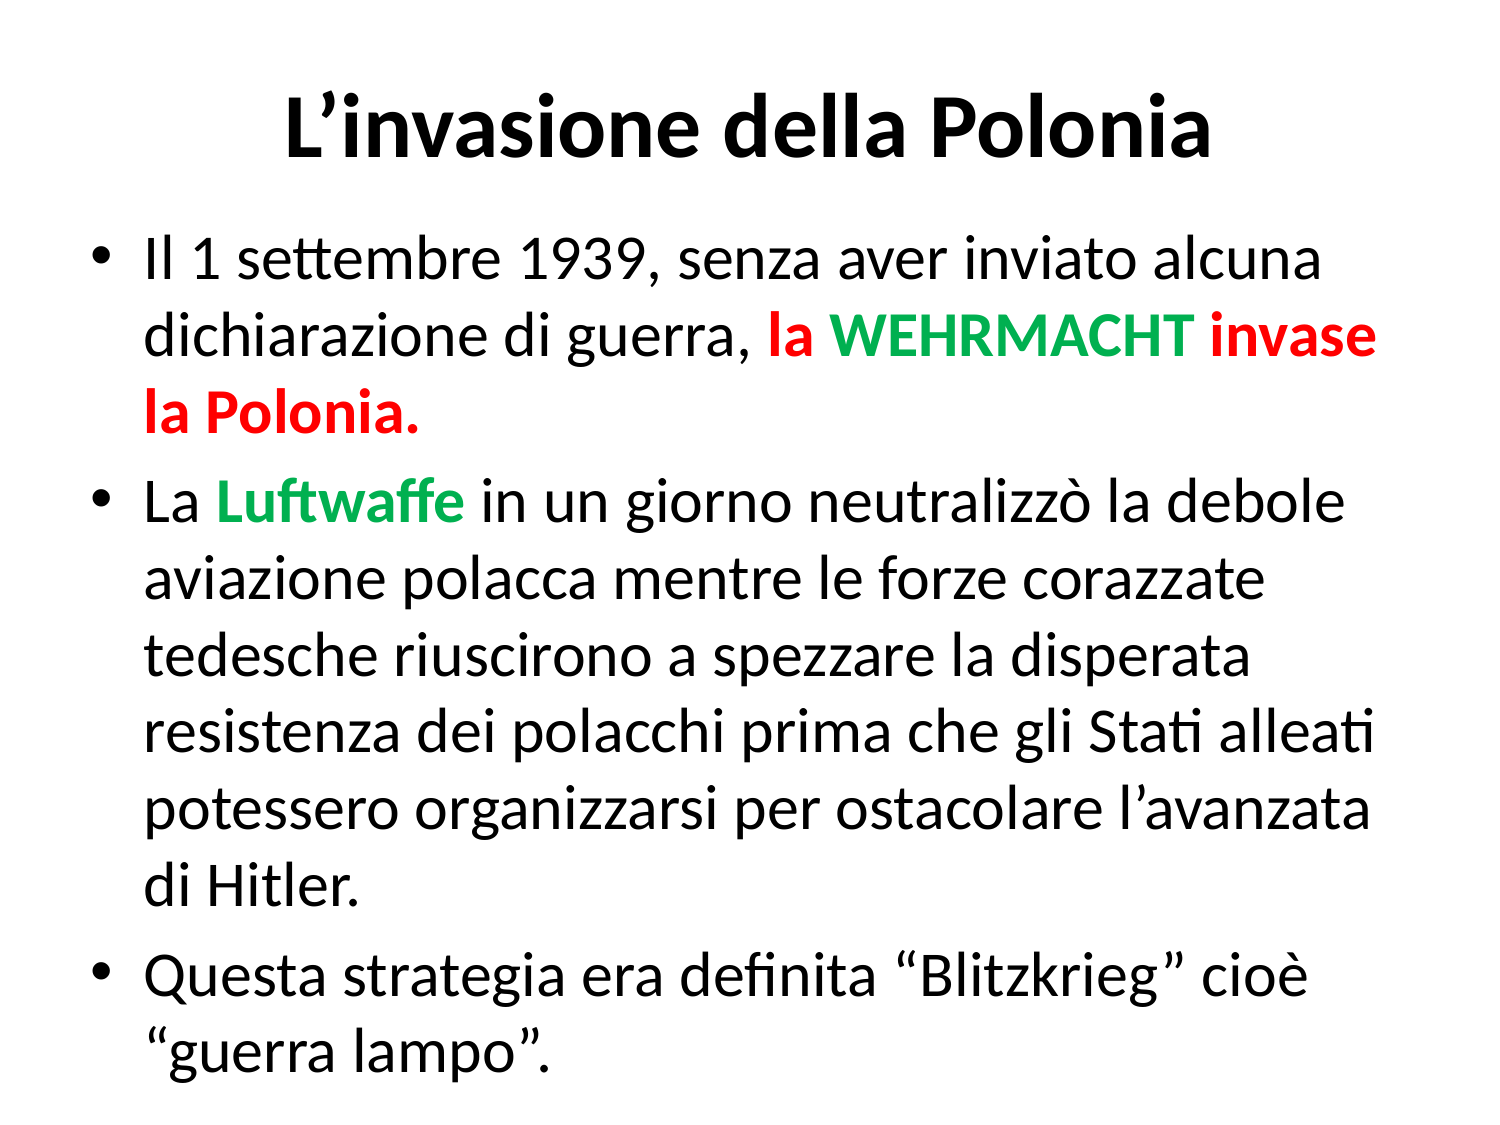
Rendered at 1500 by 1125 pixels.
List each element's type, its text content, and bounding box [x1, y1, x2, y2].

list Il 1 settembre 1939, senza aver inviato alcuna dichiarazione di guerra, la WEHRMACHT invase la Polonia. La Luftwaffe in un giorno neutralizzò la debole aviazione polacca mentre le forze corazzate tedesche riuscirono a spezzare la disperata resistenza dei polacchi prima che gli Stati alleati potessero organizzarsi per ostacolare l’avanzata di Hitler. Questa strategia era definita “Blitzkrieg” cioè “guerra lampo”. [75, 208, 1425, 1094]
title L’invasione della Polonia [75, 45, 1425, 197]
